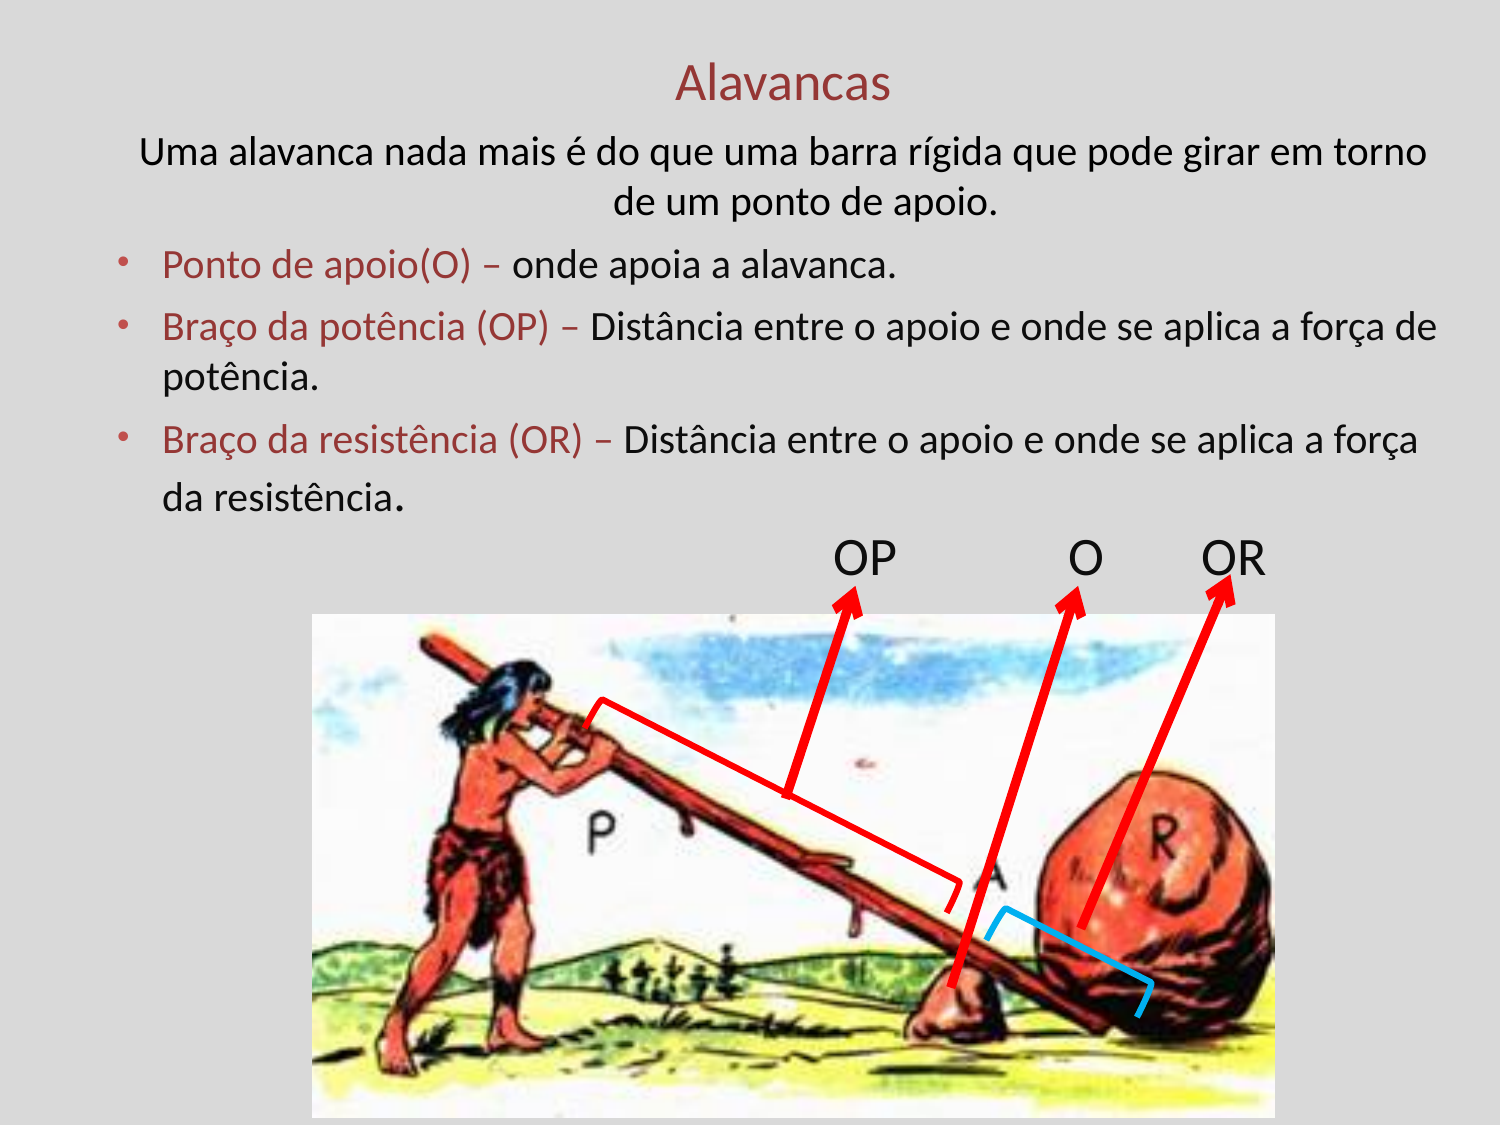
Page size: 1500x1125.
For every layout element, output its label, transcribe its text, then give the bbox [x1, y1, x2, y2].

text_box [813, 722, 1216, 851]
text_box Alavancas Uma alavanca nada mais é do que uma barra rígida que pode girar em torno de um ponto de apoio. Ponto de apoio(O) – onde apoia a alavanca. Braço da potência (OP) – Distância entre o apoio e onde se aplica a força de potência. Braço da resistência (OR) – Distância entre o apoio e onde se aplica a força da resistência. OP O OR . [102, 38, 1465, 1032]
picture [312, 613, 1275, 1118]
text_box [978, 676, 1333, 827]
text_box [713, 657, 928, 728]
